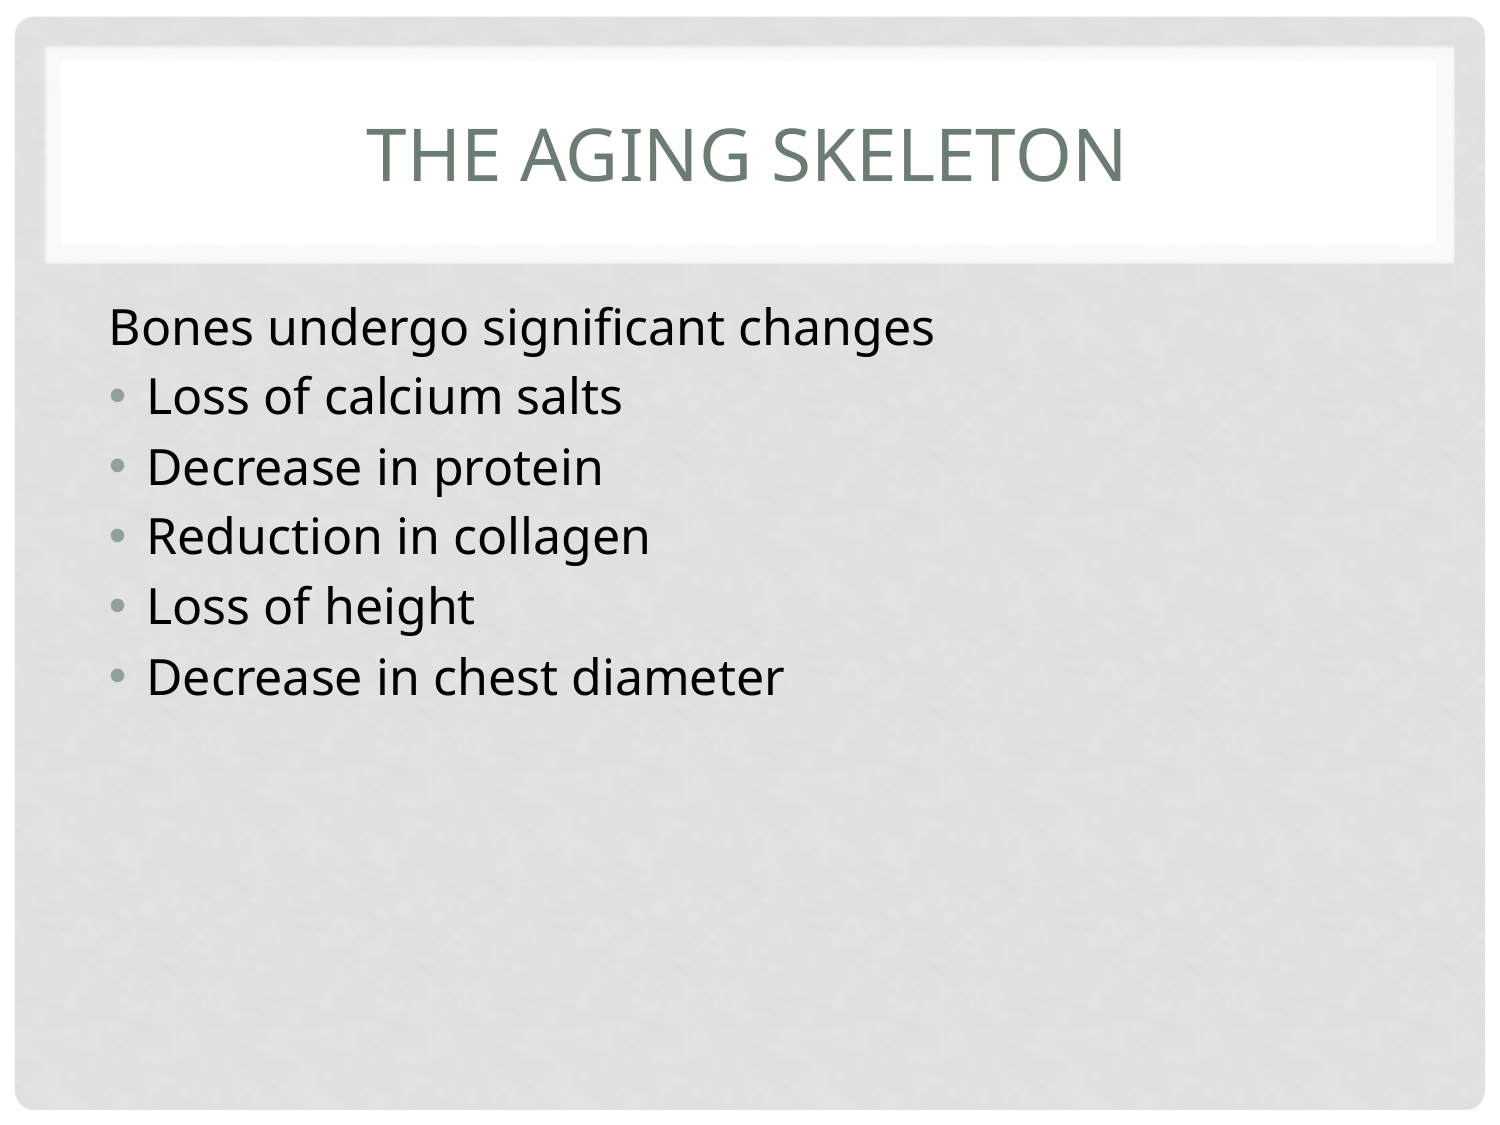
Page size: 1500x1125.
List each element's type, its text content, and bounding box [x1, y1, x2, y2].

list Bones undergo significant changes Loss of calcium salts Decrease in protein Reduction in collagen Loss of height Decrease in chest diameter [75, 287, 1425, 1005]
title The aging skeleton [69, 66, 1425, 238]
